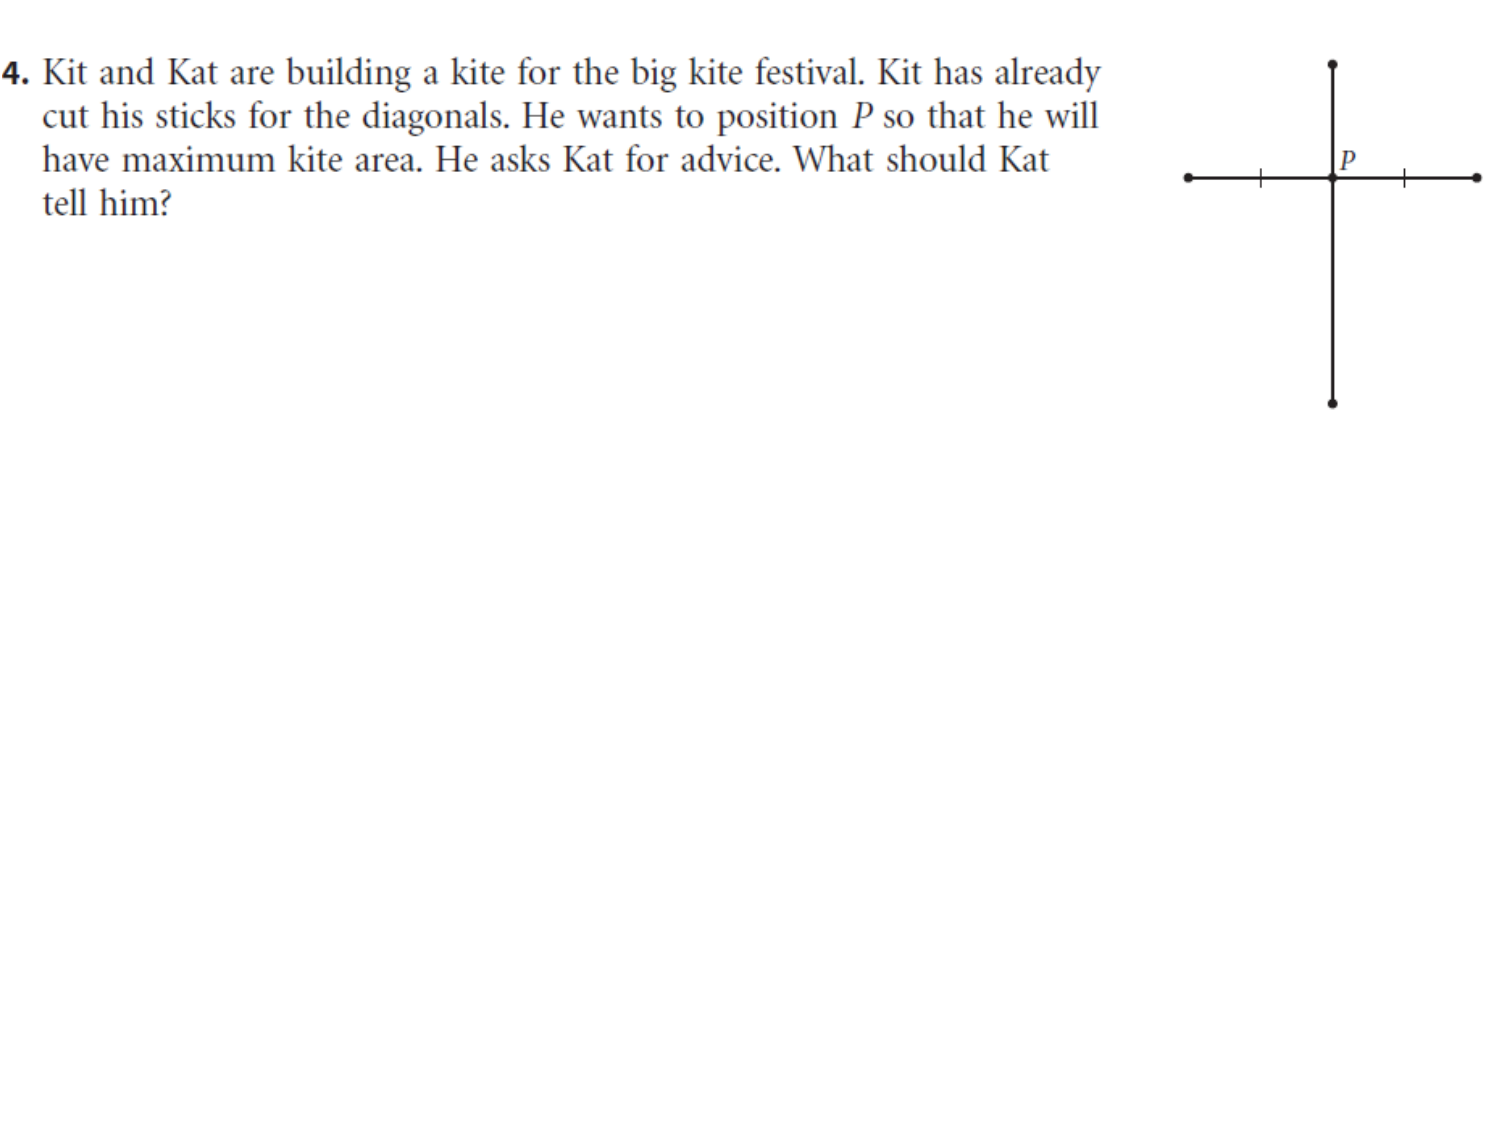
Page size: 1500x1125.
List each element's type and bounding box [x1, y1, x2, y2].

picture [1, 49, 1500, 420]
